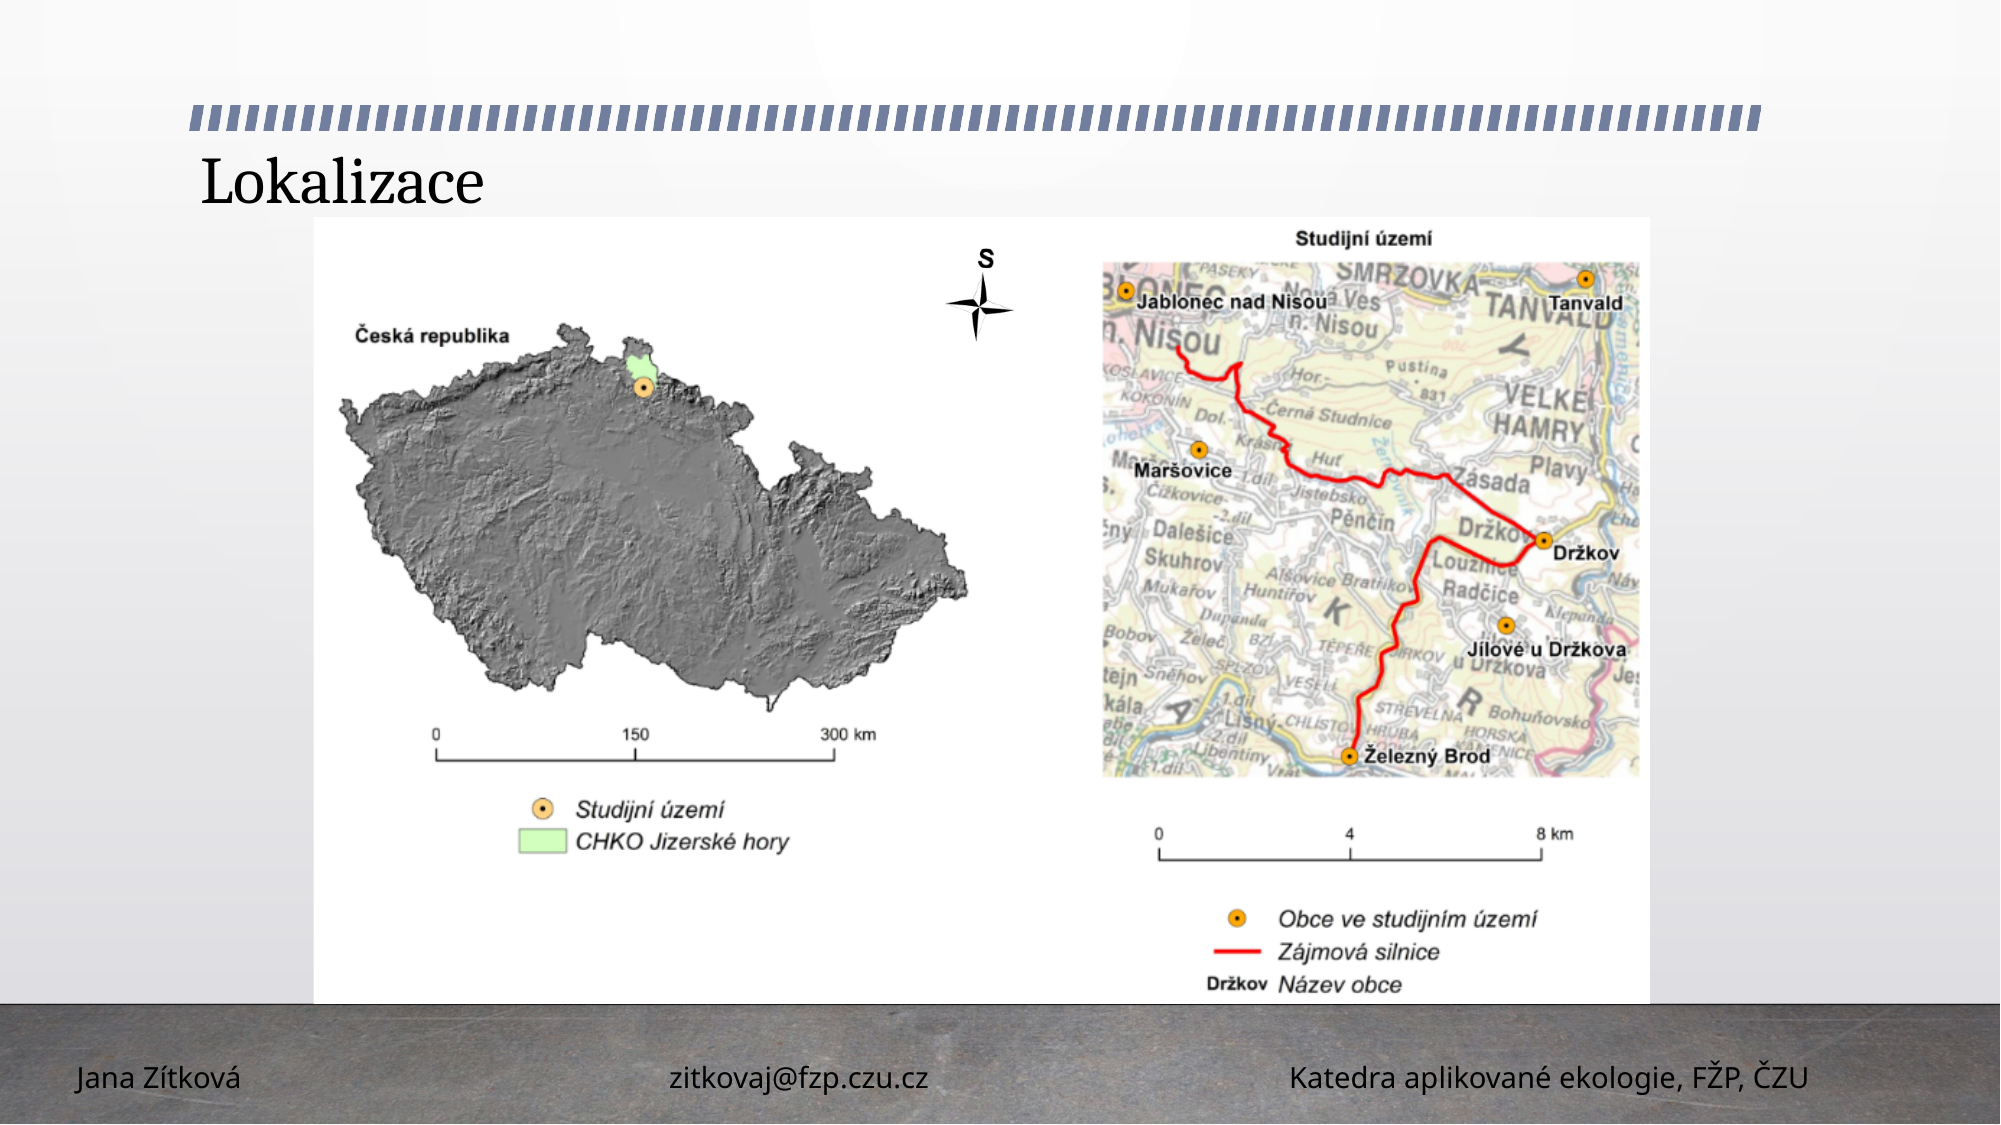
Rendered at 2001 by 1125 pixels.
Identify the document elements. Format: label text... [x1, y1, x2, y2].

footer Jana Zítková zitkovaj@fzp.czu.cz Katedra aplikované ekologie, FŽP, ČZU [39, 1050, 1961, 1104]
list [313, 217, 1651, 1004]
title Lokalizace [185, 137, 1761, 236]
picture [928, 235, 1035, 355]
picture [0, 1004, 2000, 1124]
